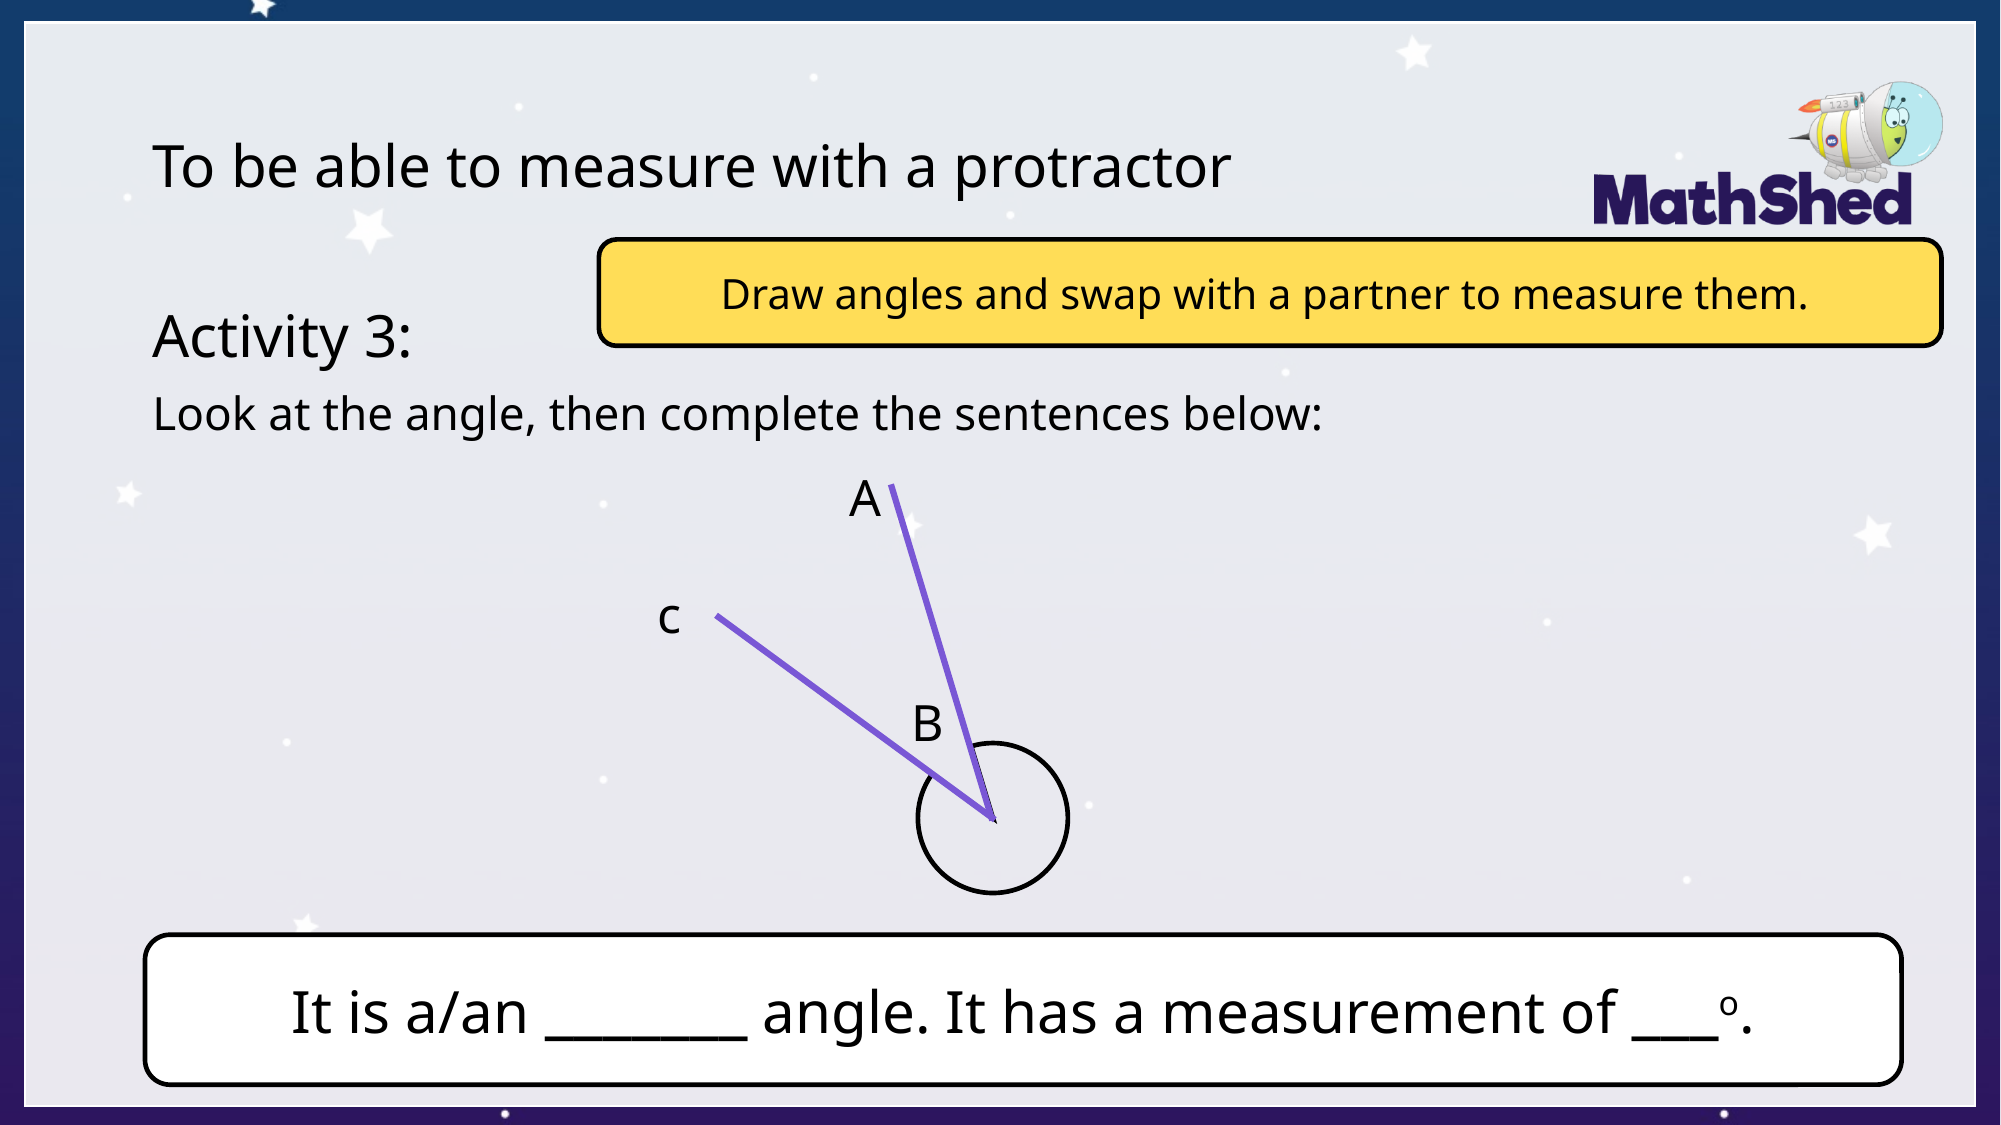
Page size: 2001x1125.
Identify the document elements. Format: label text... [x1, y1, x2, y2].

picture [0, 0, 2001, 1125]
text_box A [834, 459, 897, 534]
text_box c [643, 576, 697, 651]
text_box It is a/an _______ angle. It has a measurement of ___o. [143, 933, 1903, 1086]
text_box Draw angles and swap with a partner to measure them. [597, 238, 1943, 347]
list Activity 3: Look at the angle, then complete the sentences below: [137, 299, 1863, 1014]
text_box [890, 484, 993, 821]
text_box [916, 742, 1069, 895]
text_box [716, 615, 890, 820]
title To be able to measure with a protractor [137, 59, 1578, 278]
